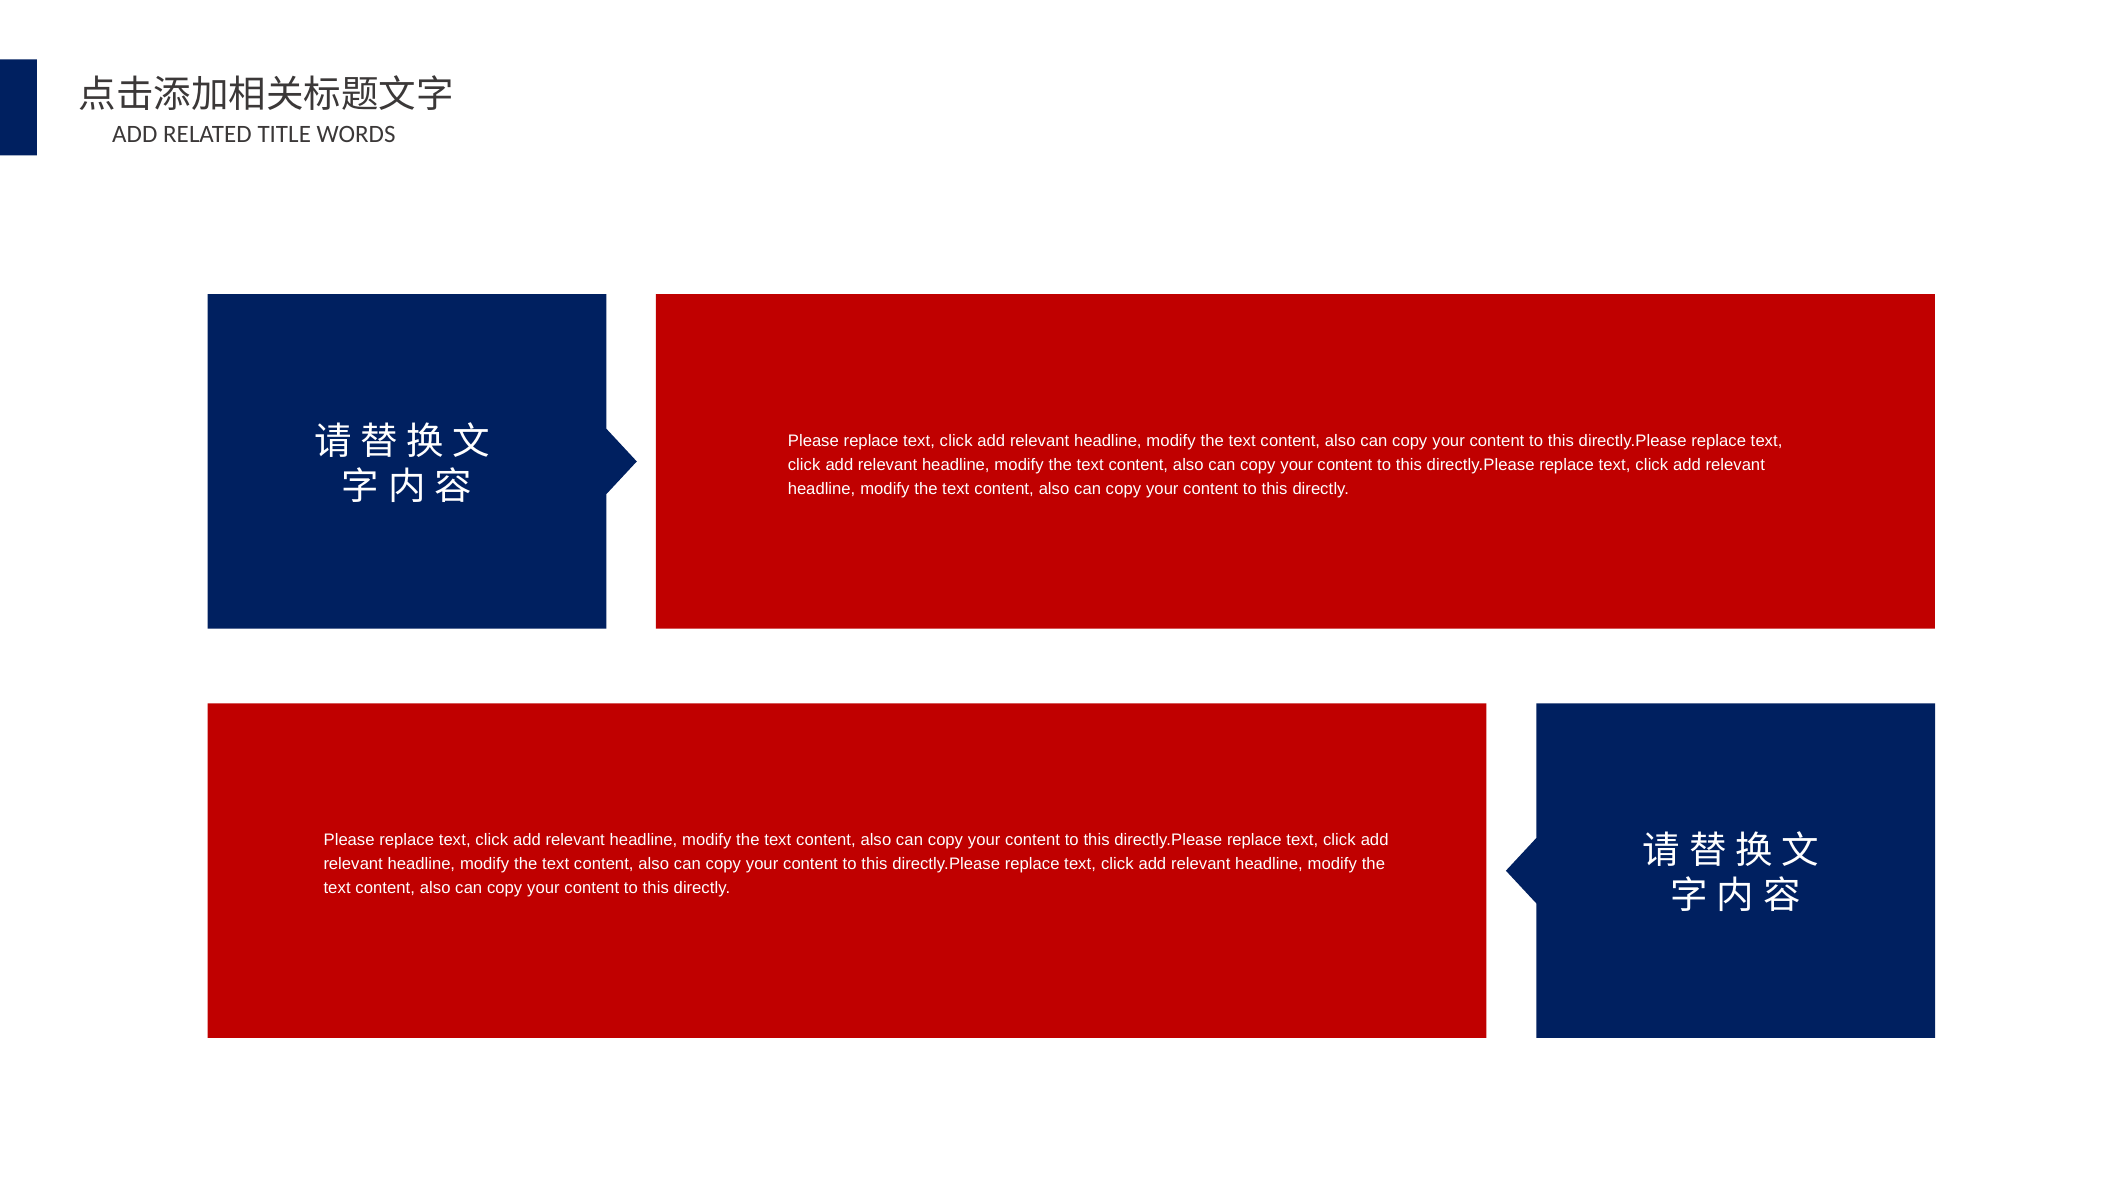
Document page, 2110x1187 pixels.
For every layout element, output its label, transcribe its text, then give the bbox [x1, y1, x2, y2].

text_box [1504, 702, 1937, 1039]
text_box Please replace text, click add relevant headline, modify the text content, also can copy your content to this directly.Please replace text, click add relevant headline, modify the text content, also can copy your content to this directly.Please replace text, click add relevant headline, modify the text content, also can copy your content to this directly. [787, 426, 1822, 499]
text_box [655, 293, 1936, 630]
text_box Please replace text, click add relevant headline, modify the text content, also can copy your content to this directly.Please replace text, click add relevant headline, modify the text content, also can copy your content to this directly.Please replace text, click add relevant headline, modify the text content, also can copy your content to this directly. [323, 824, 1404, 897]
text_box [206, 293, 639, 630]
text_box 请替换文字内容 [305, 417, 508, 508]
text_box ADD RELATED TITLE WORDS [96, 109, 413, 156]
text_box 请替换文字内容 [1634, 826, 1837, 917]
text_box [207, 702, 1487, 1039]
text_box 点击添加相关标题文字 [62, 61, 470, 123]
